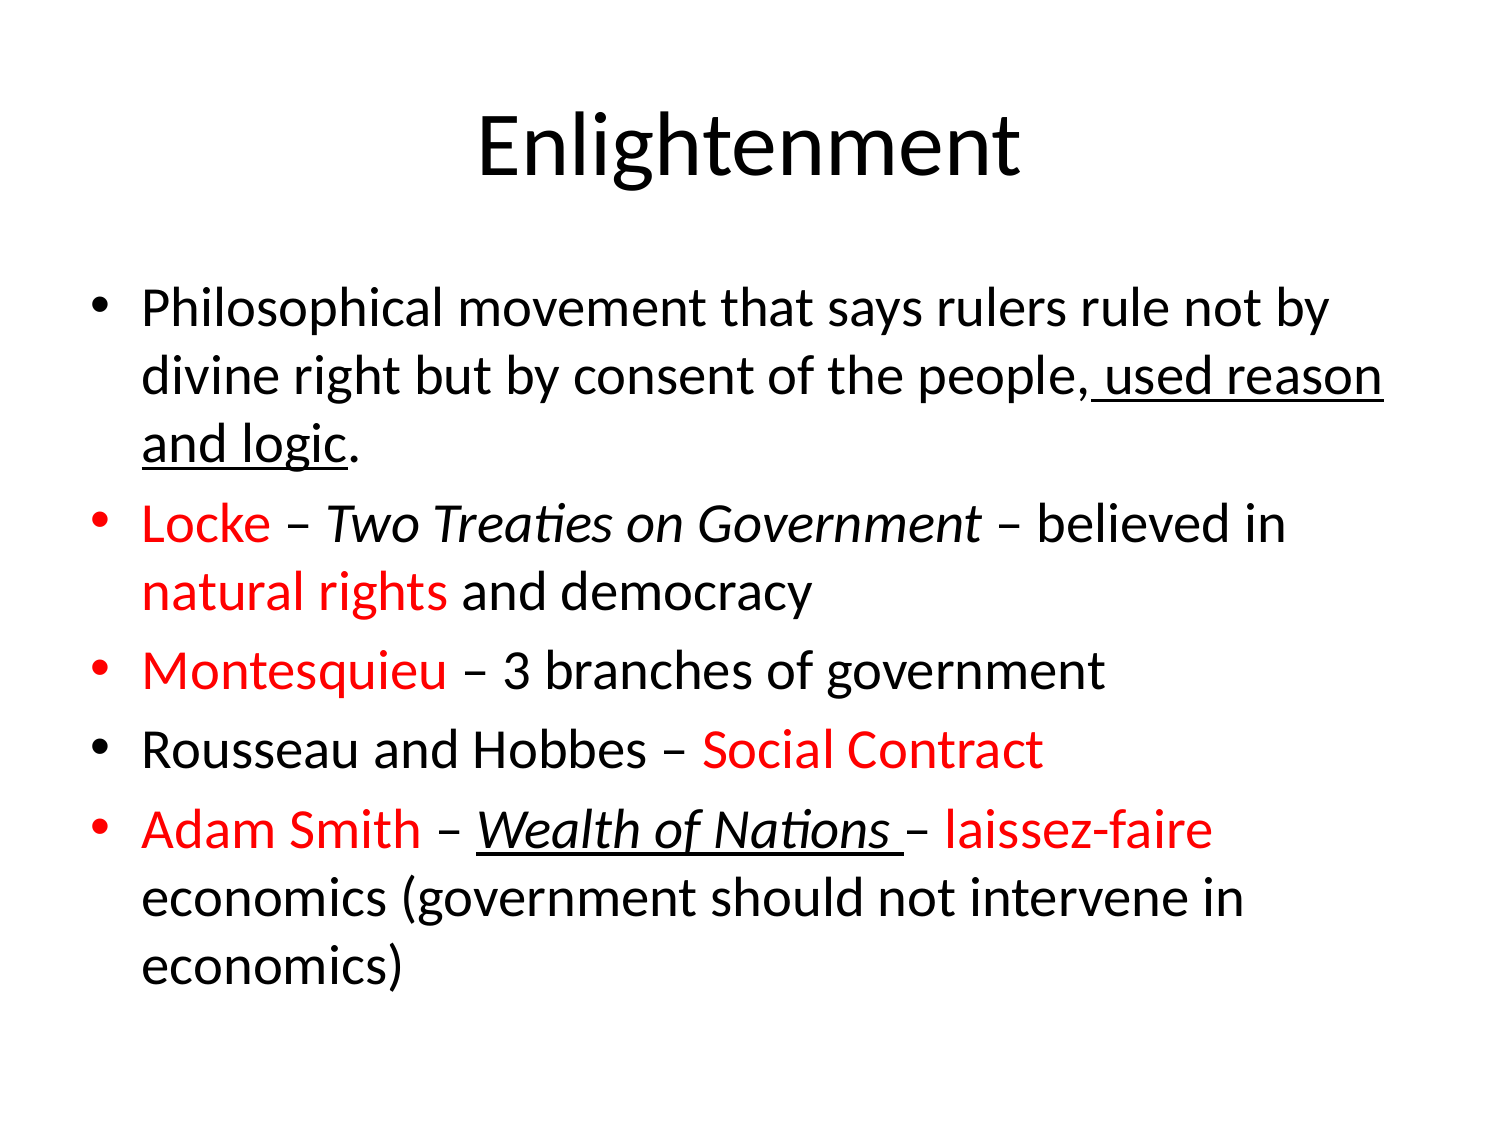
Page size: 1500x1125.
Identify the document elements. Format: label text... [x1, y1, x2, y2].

list Philosophical movement that says rulers rule not by divine right but by consent of the people, used reason and logic. Locke – Two Treaties on Government – believed in natural rights and democracy Montesquieu – 3 branches of government Rousseau and Hobbes – Social Contract Adam Smith – Wealth of Nations – laissez-faire economics (government should not intervene in economics) [75, 262, 1425, 1005]
title Enlightenment [75, 45, 1425, 233]
